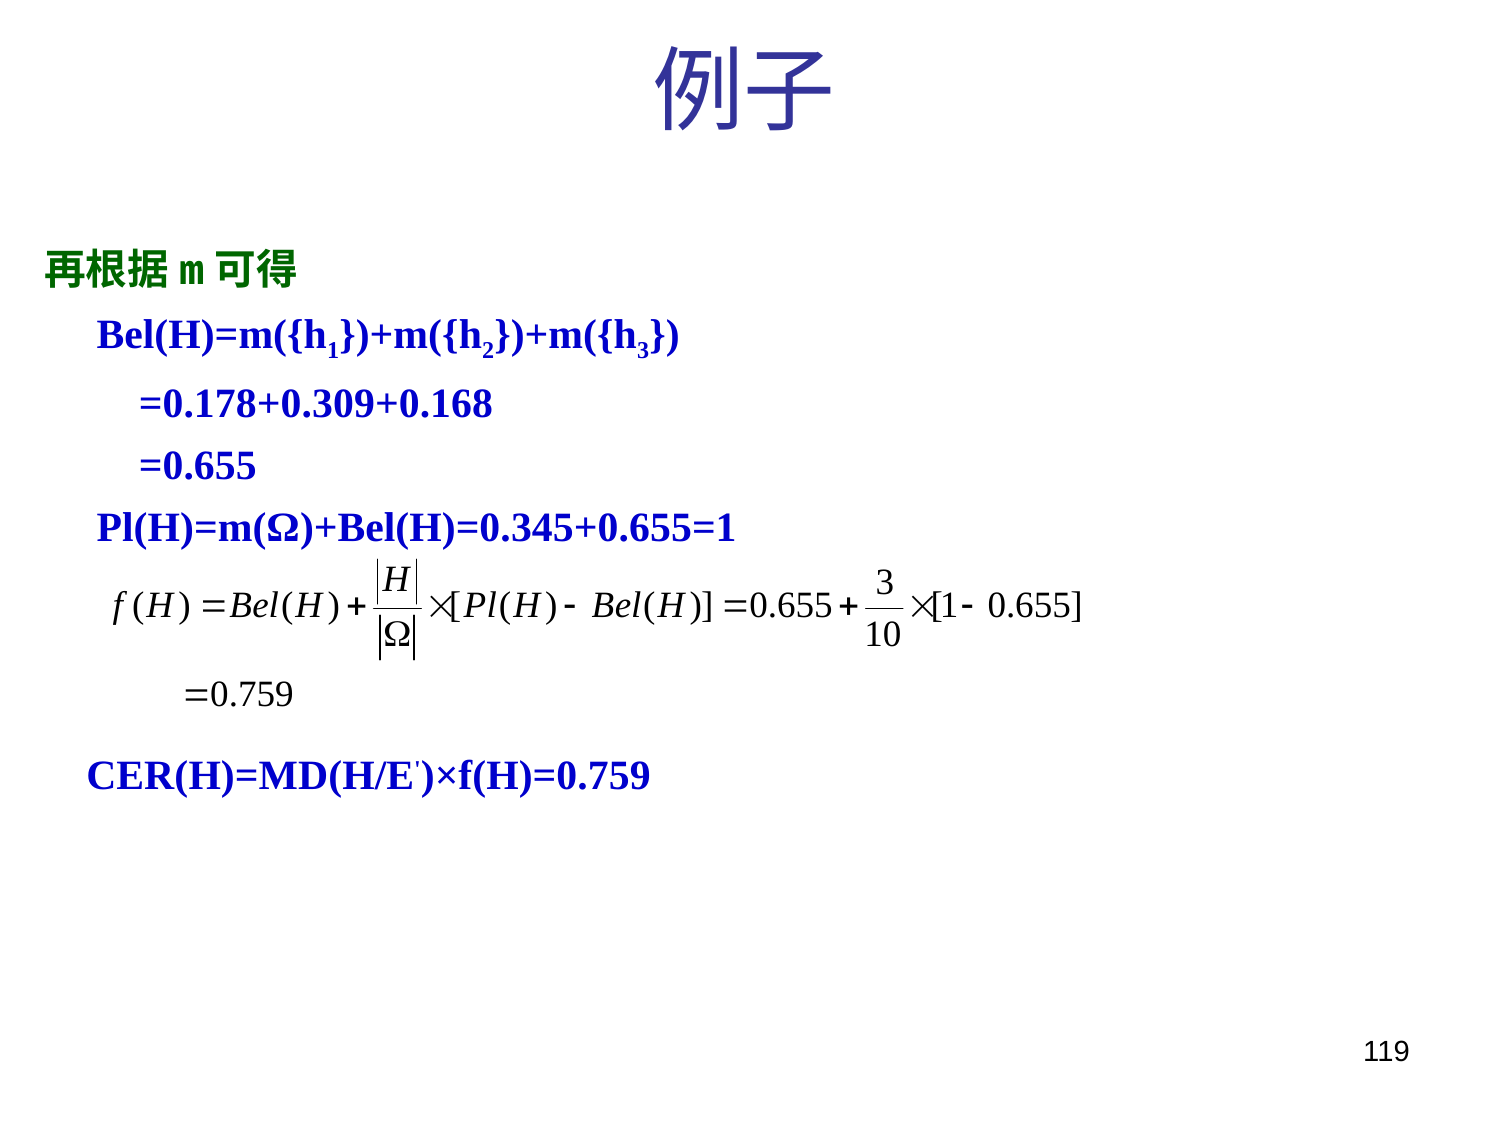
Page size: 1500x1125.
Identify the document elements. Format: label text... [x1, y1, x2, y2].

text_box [99, 550, 1087, 725]
slide_number 119 [1074, 1024, 1425, 1103]
text_box 例子 [147, 31, 1341, 149]
text_box 再根据m可得 Bel(H)=m({h1})+m({h2})+m({h3}) =0.178+0.309+0.168 =0.655 Pl(H)=m(Ω)+Bel(H)=0.345+0.655=1 CER(H)=MD(H/E')×f(H)=0.759 [29, 225, 1471, 930]
